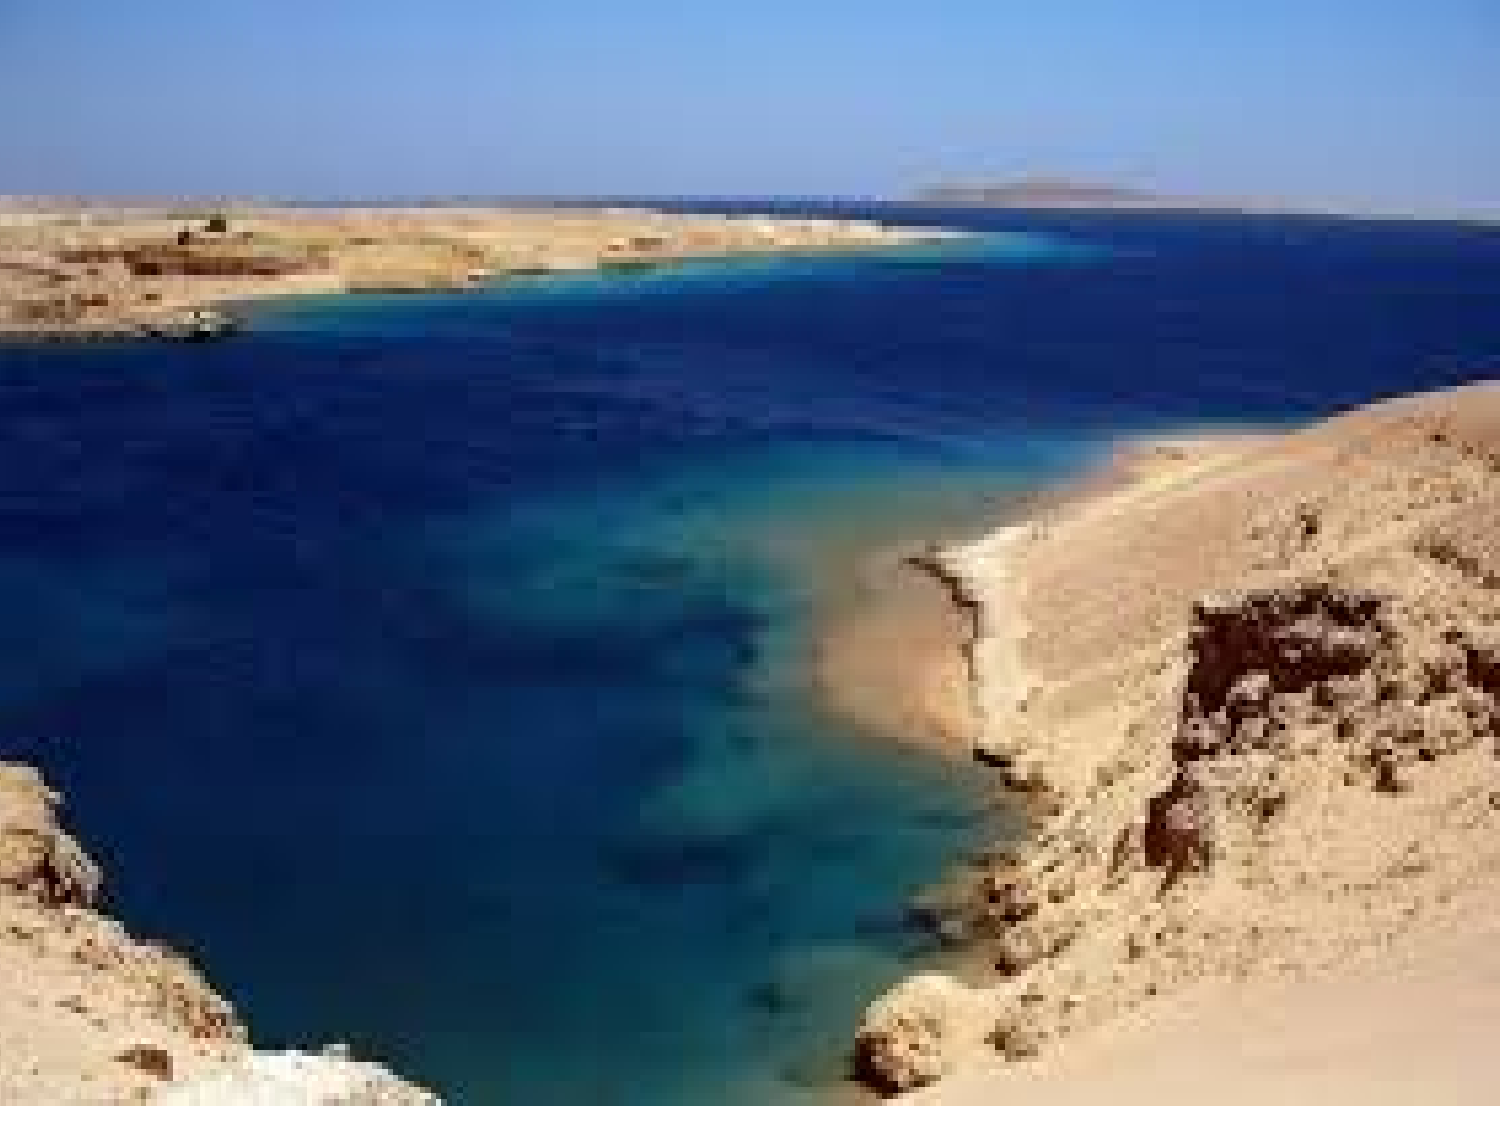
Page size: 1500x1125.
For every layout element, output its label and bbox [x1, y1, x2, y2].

list [0, 0, 1500, 1107]
